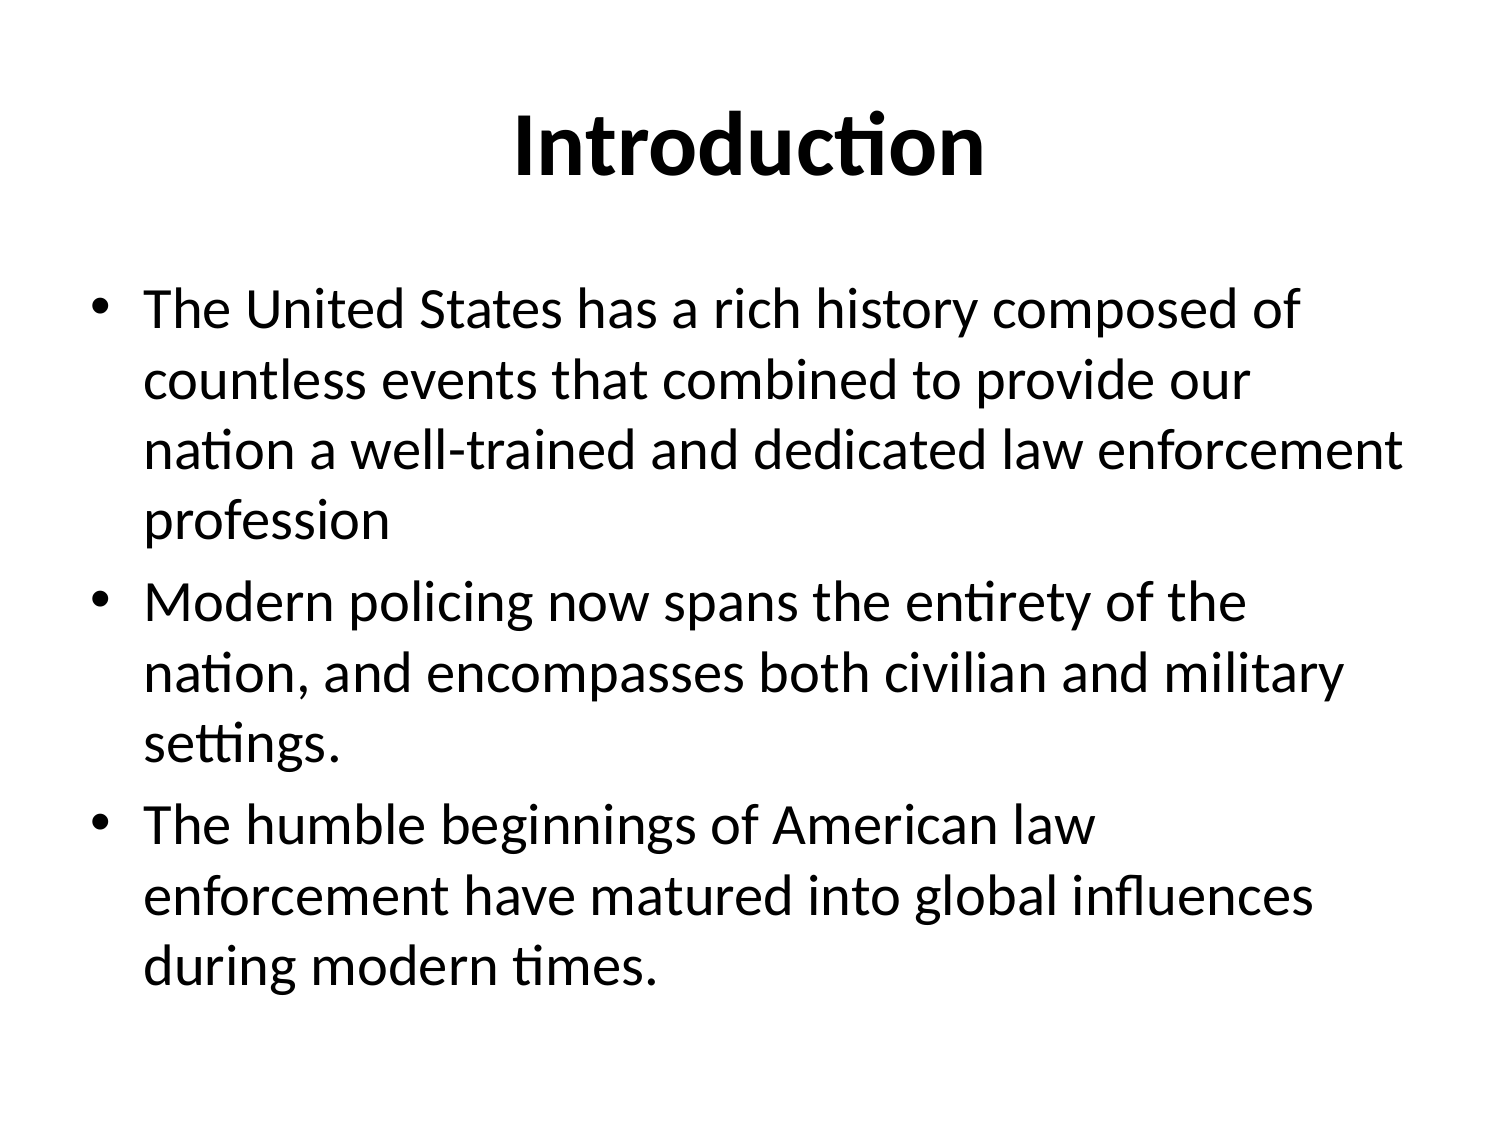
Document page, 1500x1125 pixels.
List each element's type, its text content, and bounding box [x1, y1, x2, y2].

list The United States has a rich history composed of countless events that combined to provide our nation a well-trained and dedicated law enforcement profession Modern policing now spans the entirety of the nation, and encompasses both civilian and military settings. The humble beginnings of American law enforcement have matured into global influences during modern times. [75, 262, 1425, 1005]
title Introduction [75, 45, 1425, 233]
